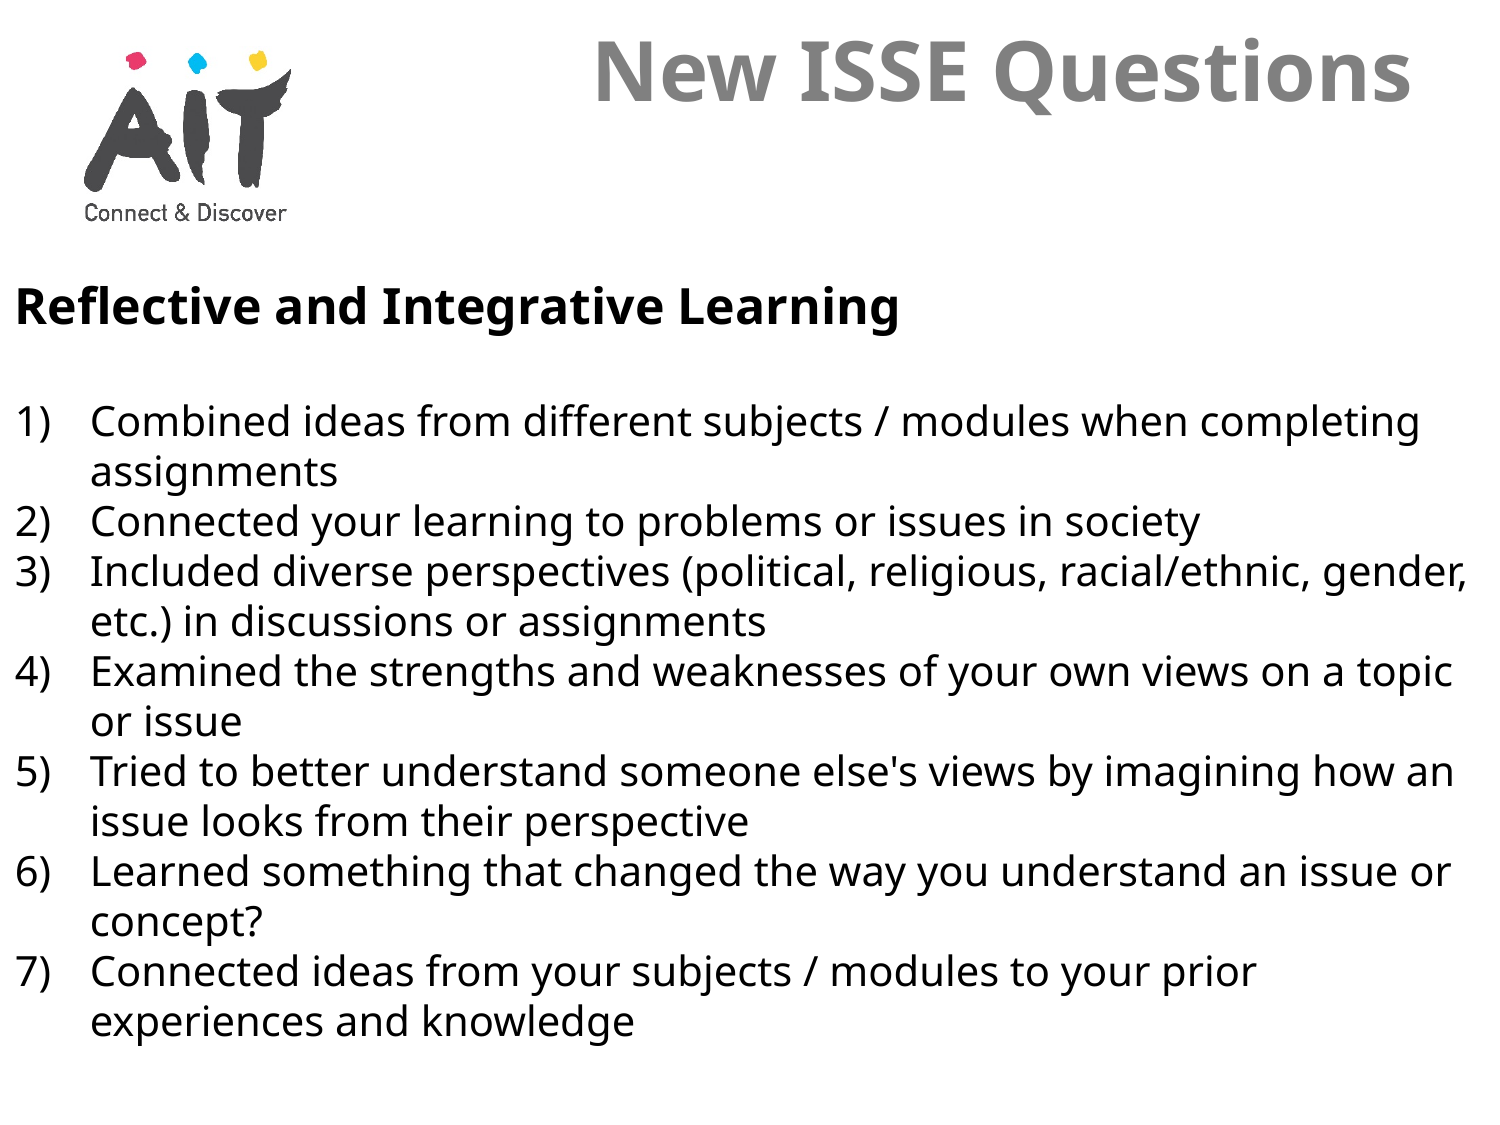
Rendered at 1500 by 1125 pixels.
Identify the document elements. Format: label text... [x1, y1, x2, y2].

text_box Reflective and Integrative Learning Combined ideas from different subjects / modules when completing assignments Connected your learning to problems or issues in society Included diverse perspectives (political, religious, racial/ethnic, gender, etc.) in discussions or assignments Examined the strengths and weaknesses of your own views on a topic or issue Tried to better understand someone else's views by imagining how an issue looks from their perspective Learned something that changed the way you understand an issue or concept? Connected ideas from your subjects / modules to your prior experiences and knowledge [0, 267, 1500, 1125]
title New ISSE Questions [211, 7, 1429, 129]
picture [64, 46, 315, 233]
